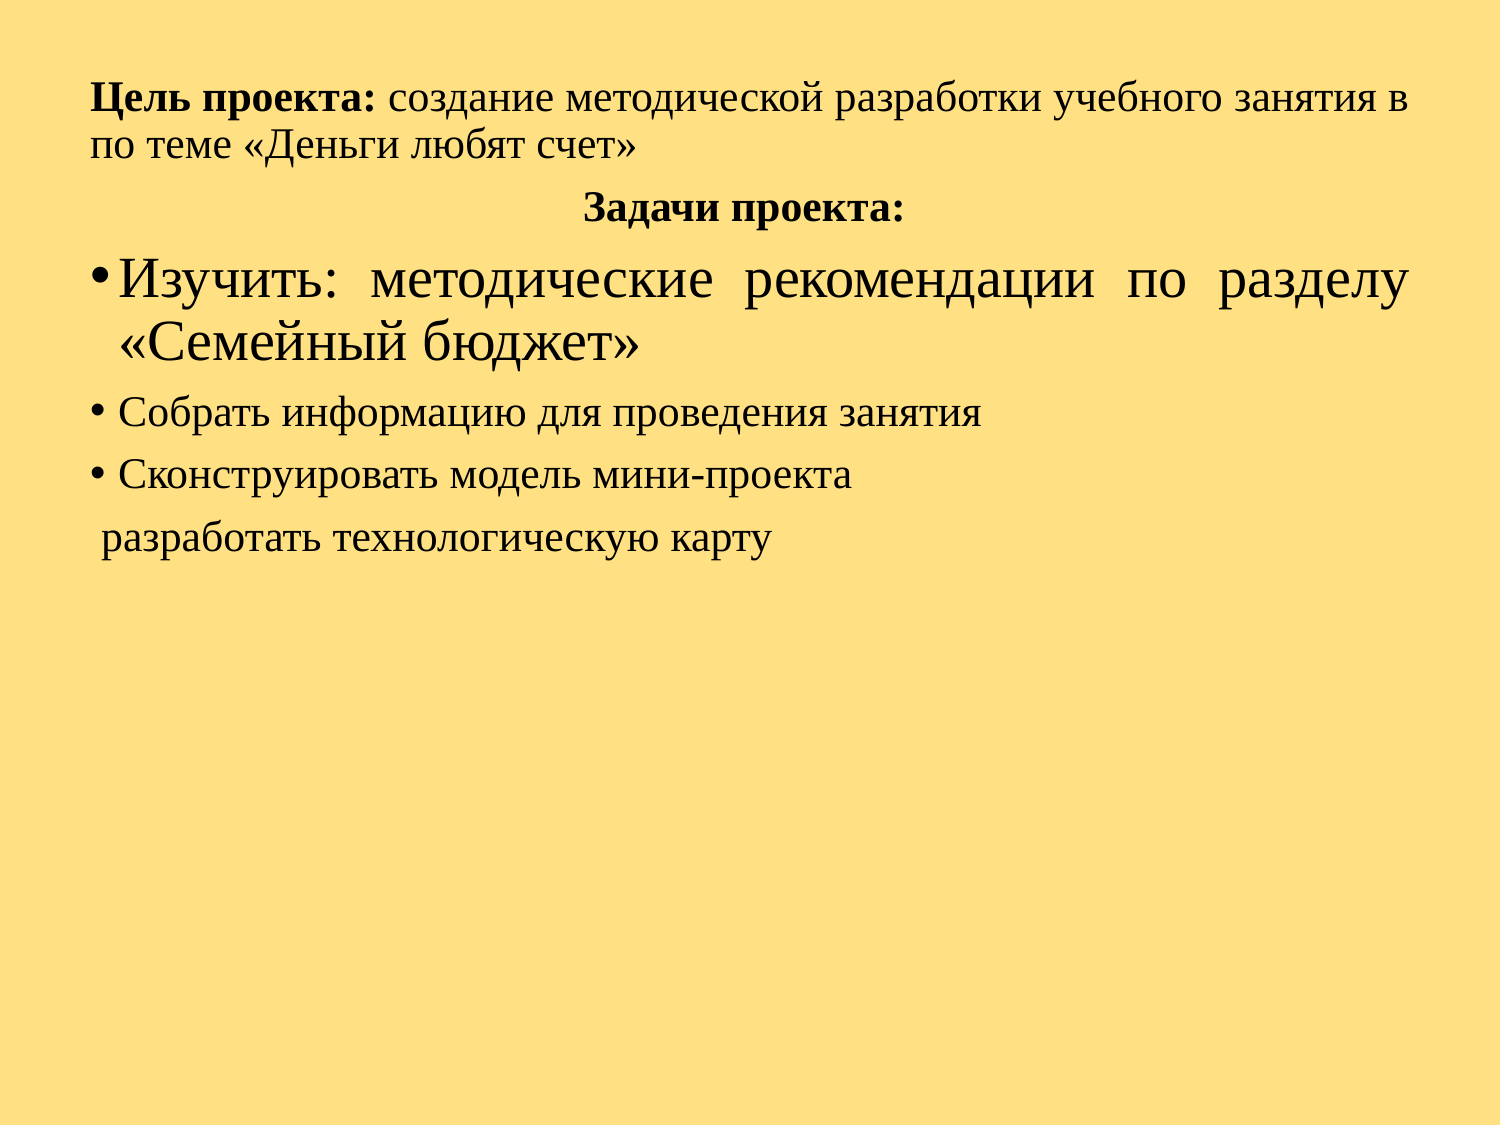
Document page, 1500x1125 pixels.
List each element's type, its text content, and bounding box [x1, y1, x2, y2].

list Цель проекта: создание методической разработки учебного занятия в по теме «Деньги любят счет» Задачи проекта: Изучить: методические рекомендации по разделу «Семейный бюджет» Собрать информацию для проведения занятия Сконструировать модель мини-проекта разработать технологическую карту [75, 66, 1425, 1005]
